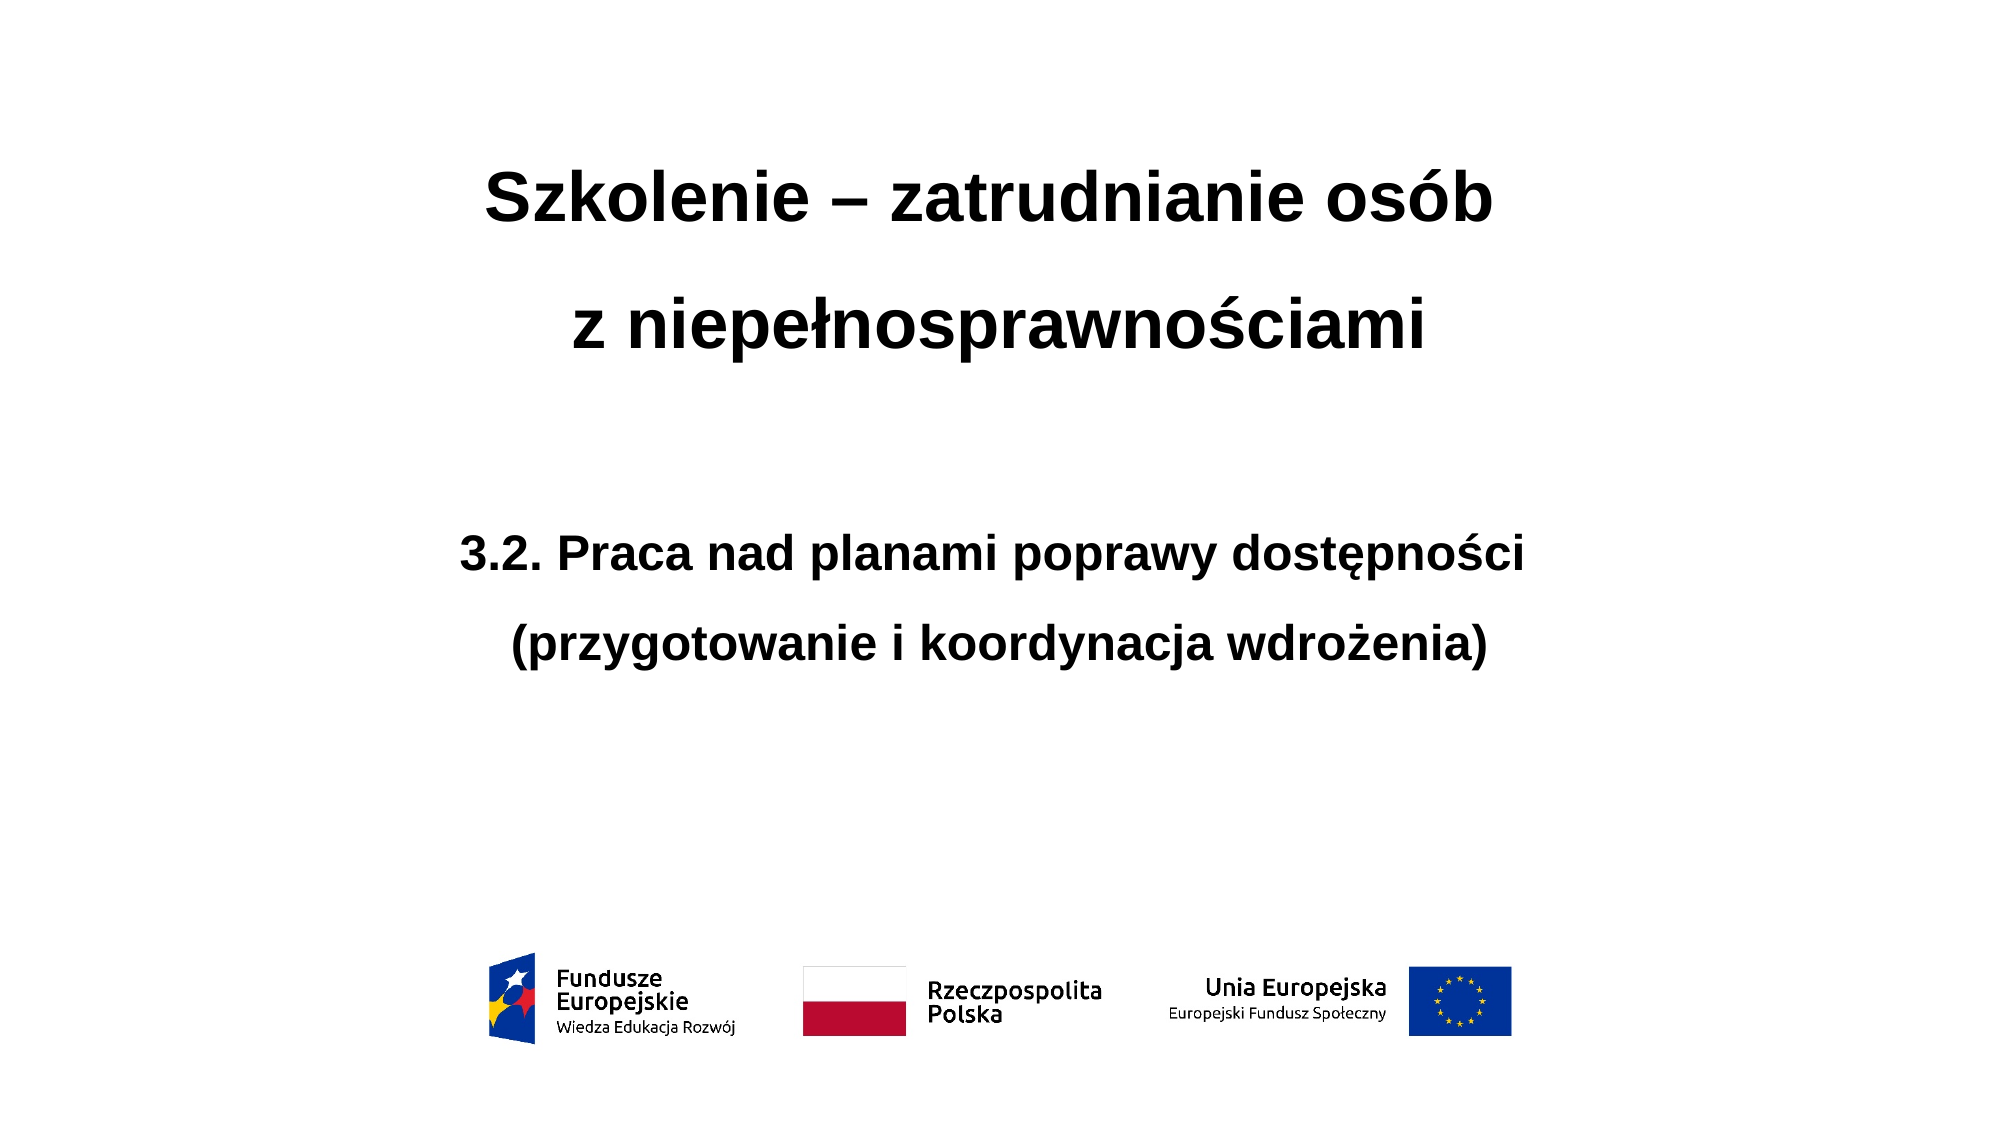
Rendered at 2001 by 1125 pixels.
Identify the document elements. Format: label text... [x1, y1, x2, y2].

subtitle 3.2. Praca nad planami poprawy dostępności (przygotowanie i koordynacja wdrożenia) [165, 482, 1835, 851]
title Szkolenie – zatrudnianie osób z niepełnosprawnościami [113, 191, 1887, 371]
picture [466, 929, 1534, 1067]
